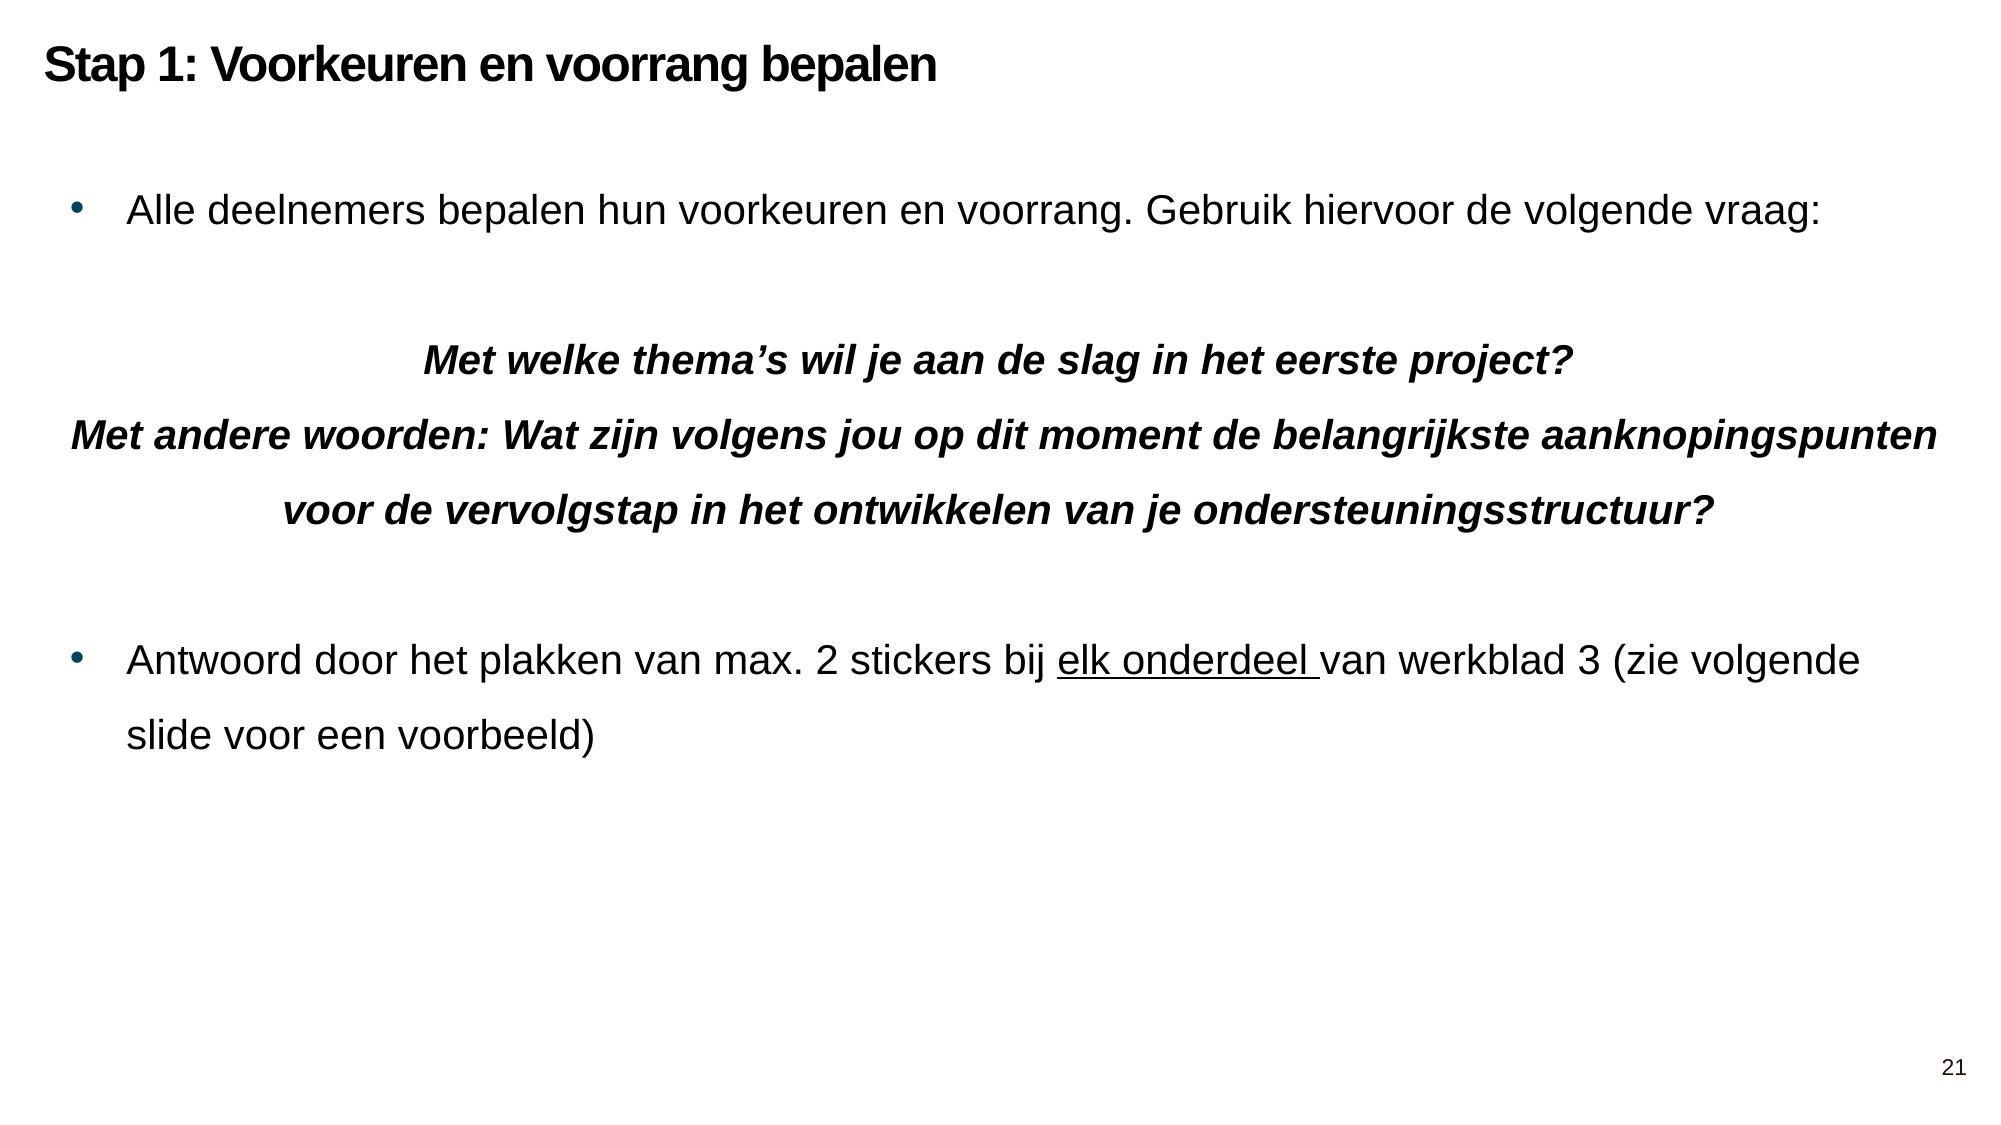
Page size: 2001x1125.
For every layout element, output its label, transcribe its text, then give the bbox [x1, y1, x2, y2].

text_box Alle deelnemers bepalen hun voorkeuren en voorrang. Gebruik hiervoor de volgende vraag: Met welke thema’s wil je aan de slag in het eerste project? Met andere woorden: Wat zijn volgens jou op dit moment de belangrijkste aanknopingspunten voor de vervolgstap in het ontwikkelen van je ondersteuningsstructuur? Antwoord door het plakken van max. 2 stickers bij elk onderdeel van werkblad 3 (zie volgende slide voor een voorbeeld) [62, 153, 1947, 621]
slide_number 21 [1932, 1043, 2000, 1090]
text_box Stap 1: Voorkeuren en voorrang bepalen [35, 34, 1765, 111]
